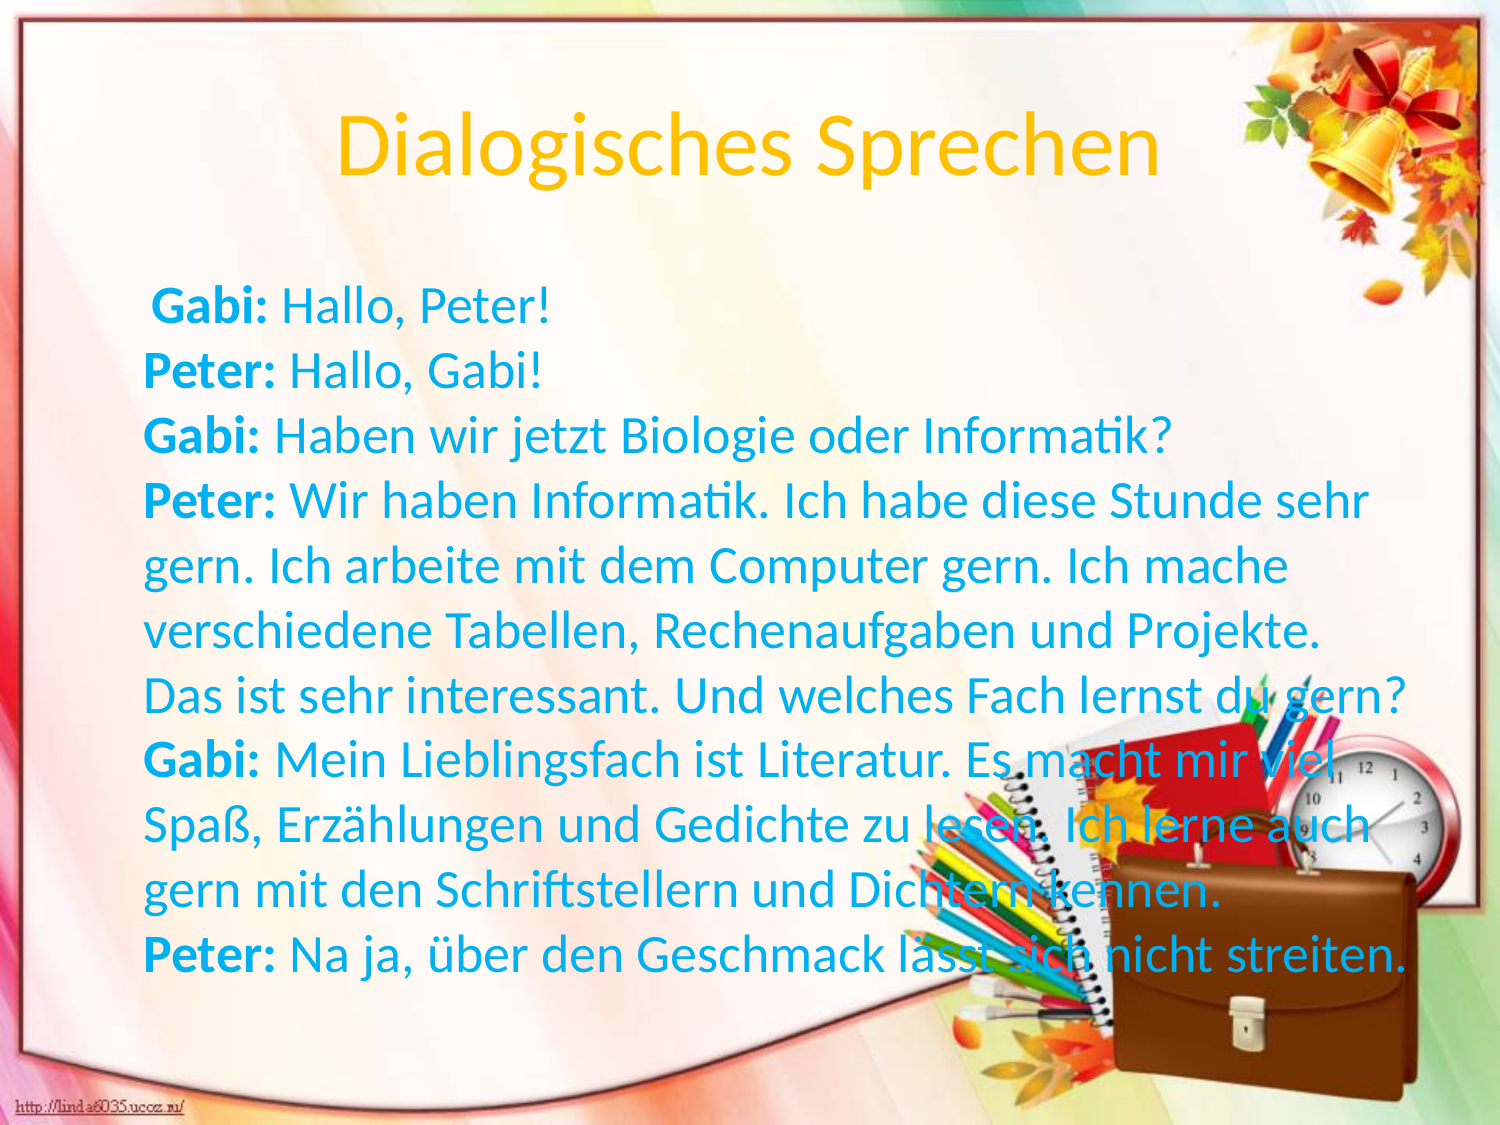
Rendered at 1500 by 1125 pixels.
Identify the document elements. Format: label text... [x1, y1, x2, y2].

list Gabi: Hallo, Peter! Peter: Hallo, Gabi! Gabi: Haben wir jetzt Biologie oder Informatik? Peter: Wir haben Informatik. Ich habe diese Stunde sehr gern. Ich arbeite mit dem Computer gern. Ich mache verschiedene Tabellen, Rechenaufgaben und Projekte. Das ist sehr interessant. Und welches Fach lernst du gern? Gabi: Mein Lieblingsfach ist Literatur. Es macht mir viel Spaß, Erzählungen und Gedichte zu lesen. Ich lerne auch gern mit den Schriftstellern und Dichtern kennen. Peter: Na ja, über den Geschmack lässt sich nicht streiten. [75, 262, 1425, 1005]
title Dialogisches Sprechen [75, 45, 1425, 233]
picture [0, 0, 1500, 1125]
